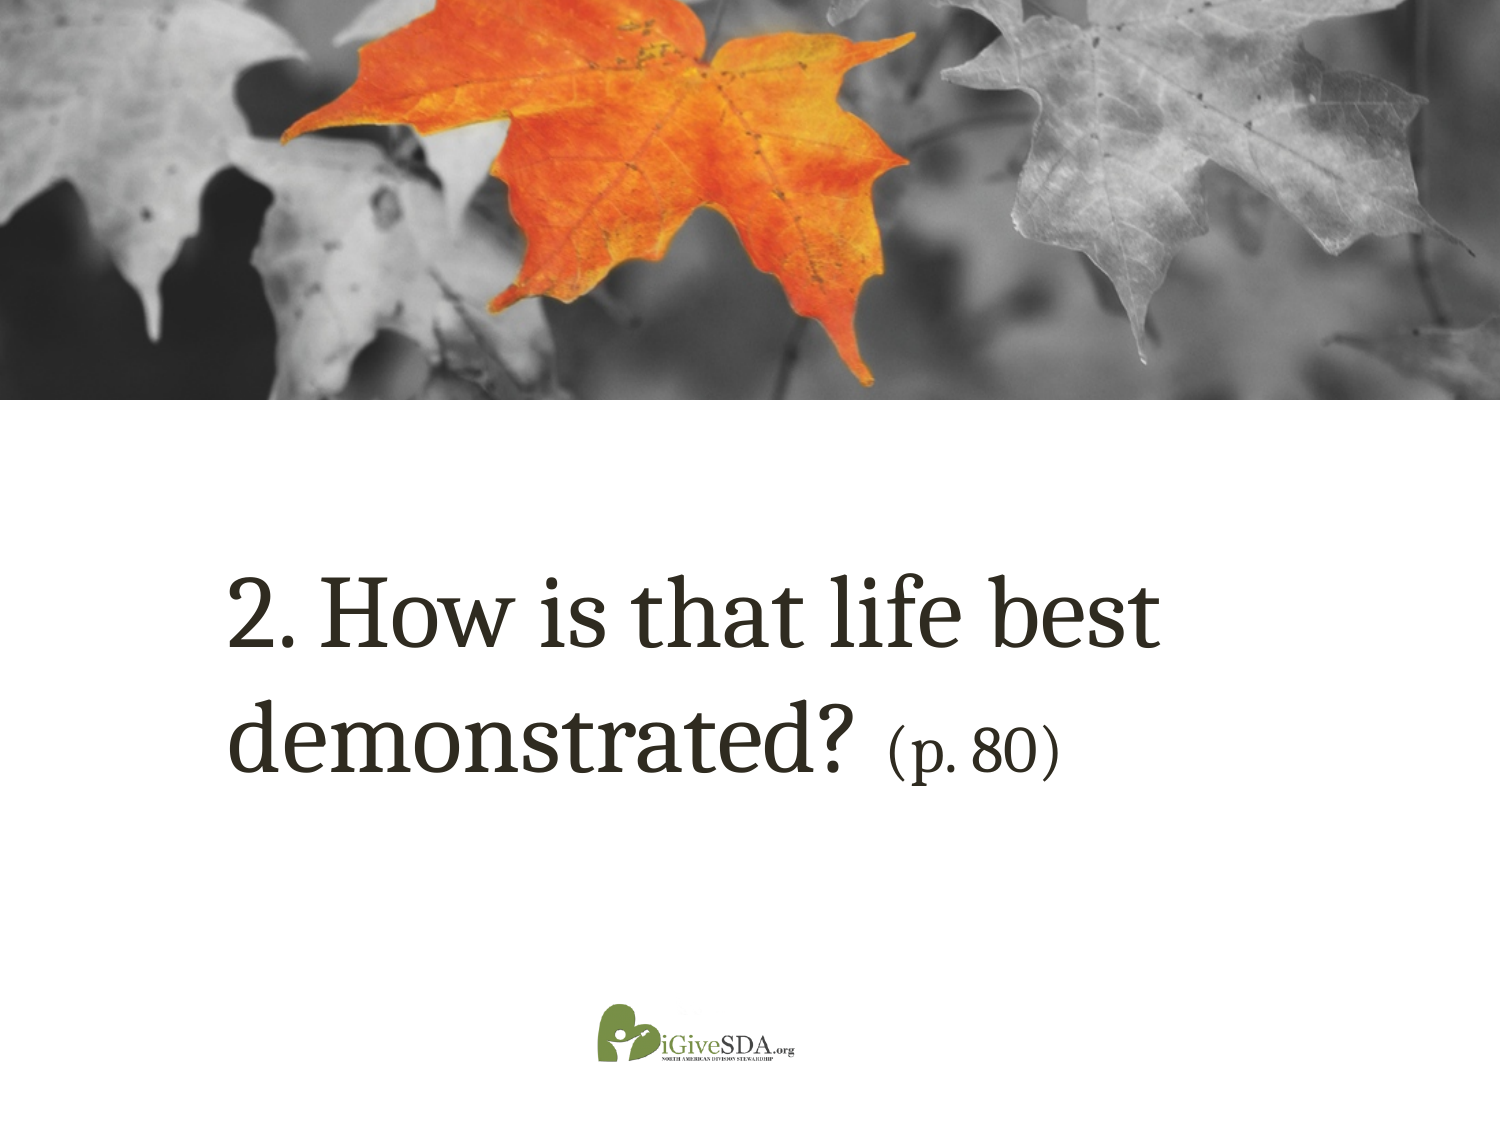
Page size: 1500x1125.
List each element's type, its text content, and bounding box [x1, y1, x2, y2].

picture [0, 0, 1500, 400]
picture [580, 989, 804, 1077]
title 2. How is that life best demonstrated? (p. 80) [212, 499, 1238, 838]
